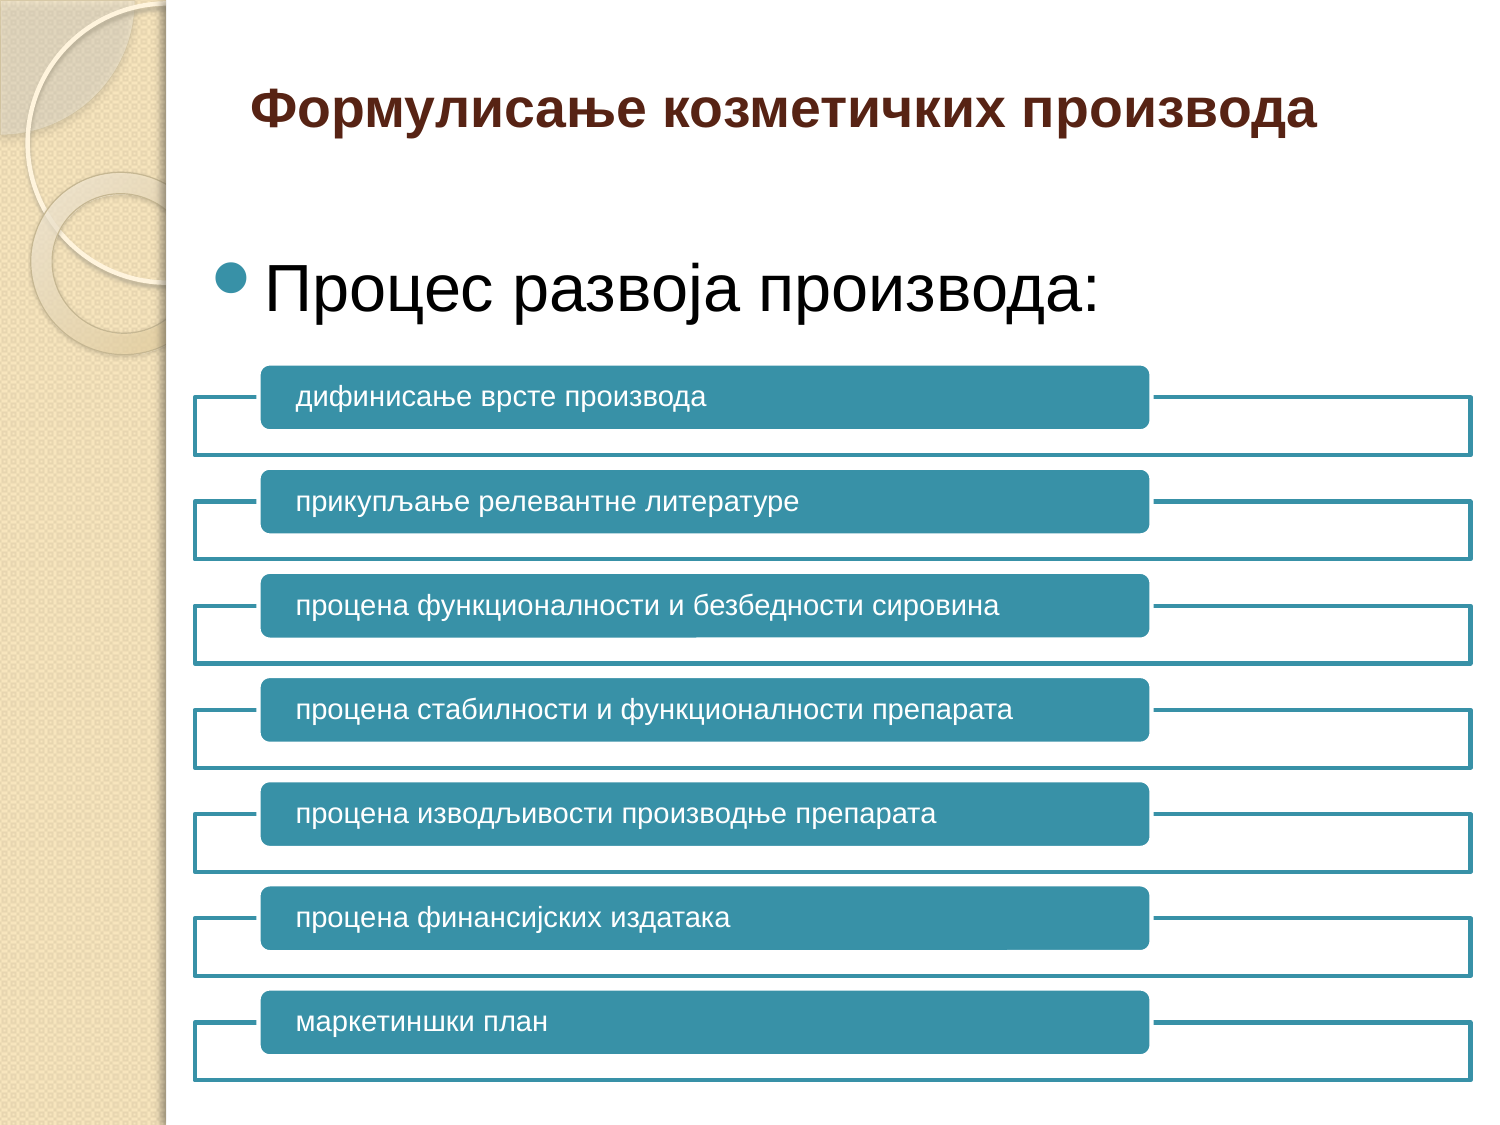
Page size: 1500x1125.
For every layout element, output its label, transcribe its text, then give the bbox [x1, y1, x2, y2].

list Процес развоја производа: [183, 237, 1466, 1025]
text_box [194, 349, 1471, 1095]
title Формулисање козметичких производа [235, 45, 1466, 233]
